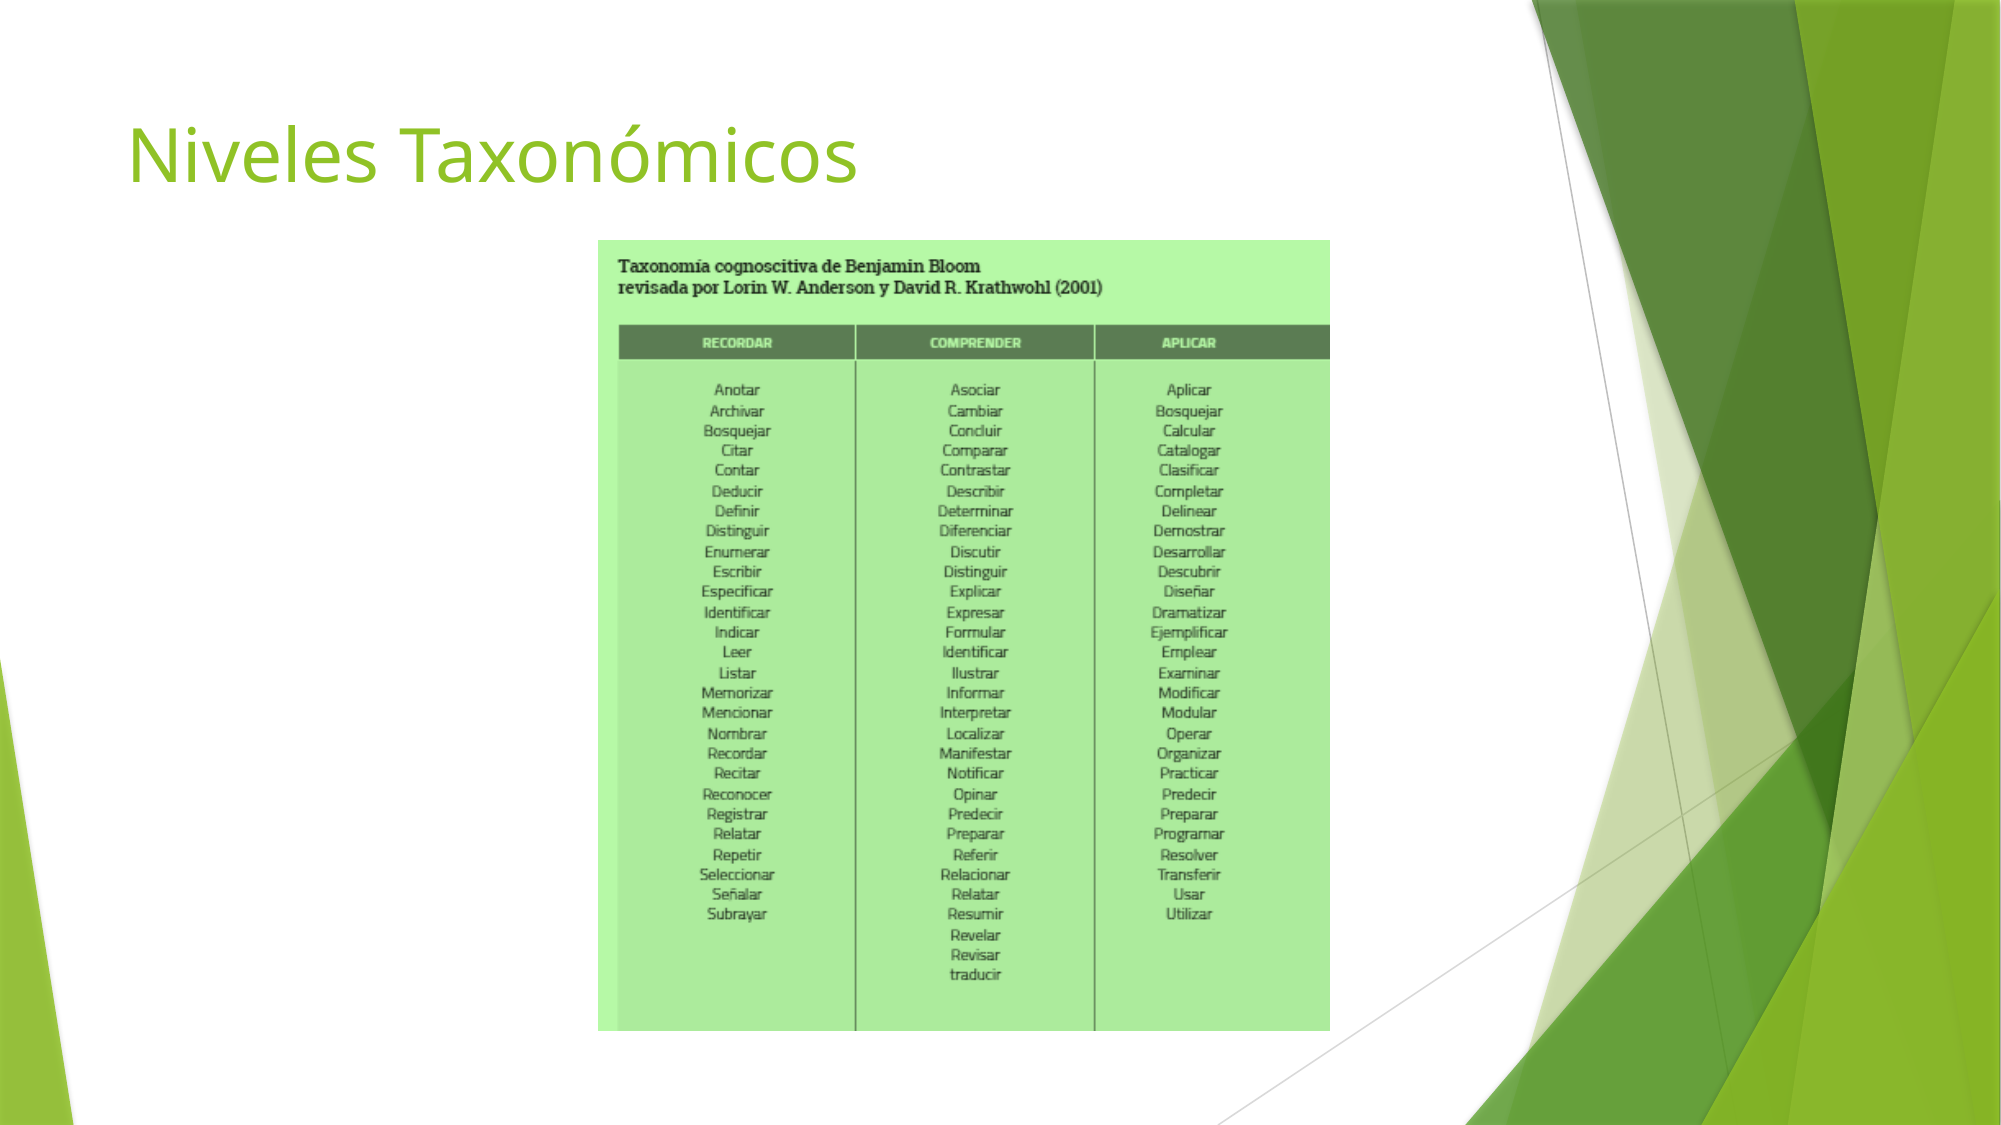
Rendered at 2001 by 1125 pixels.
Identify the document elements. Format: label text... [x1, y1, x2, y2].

title Niveles Taxonómicos [111, 99, 1522, 317]
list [598, 240, 1330, 1031]
